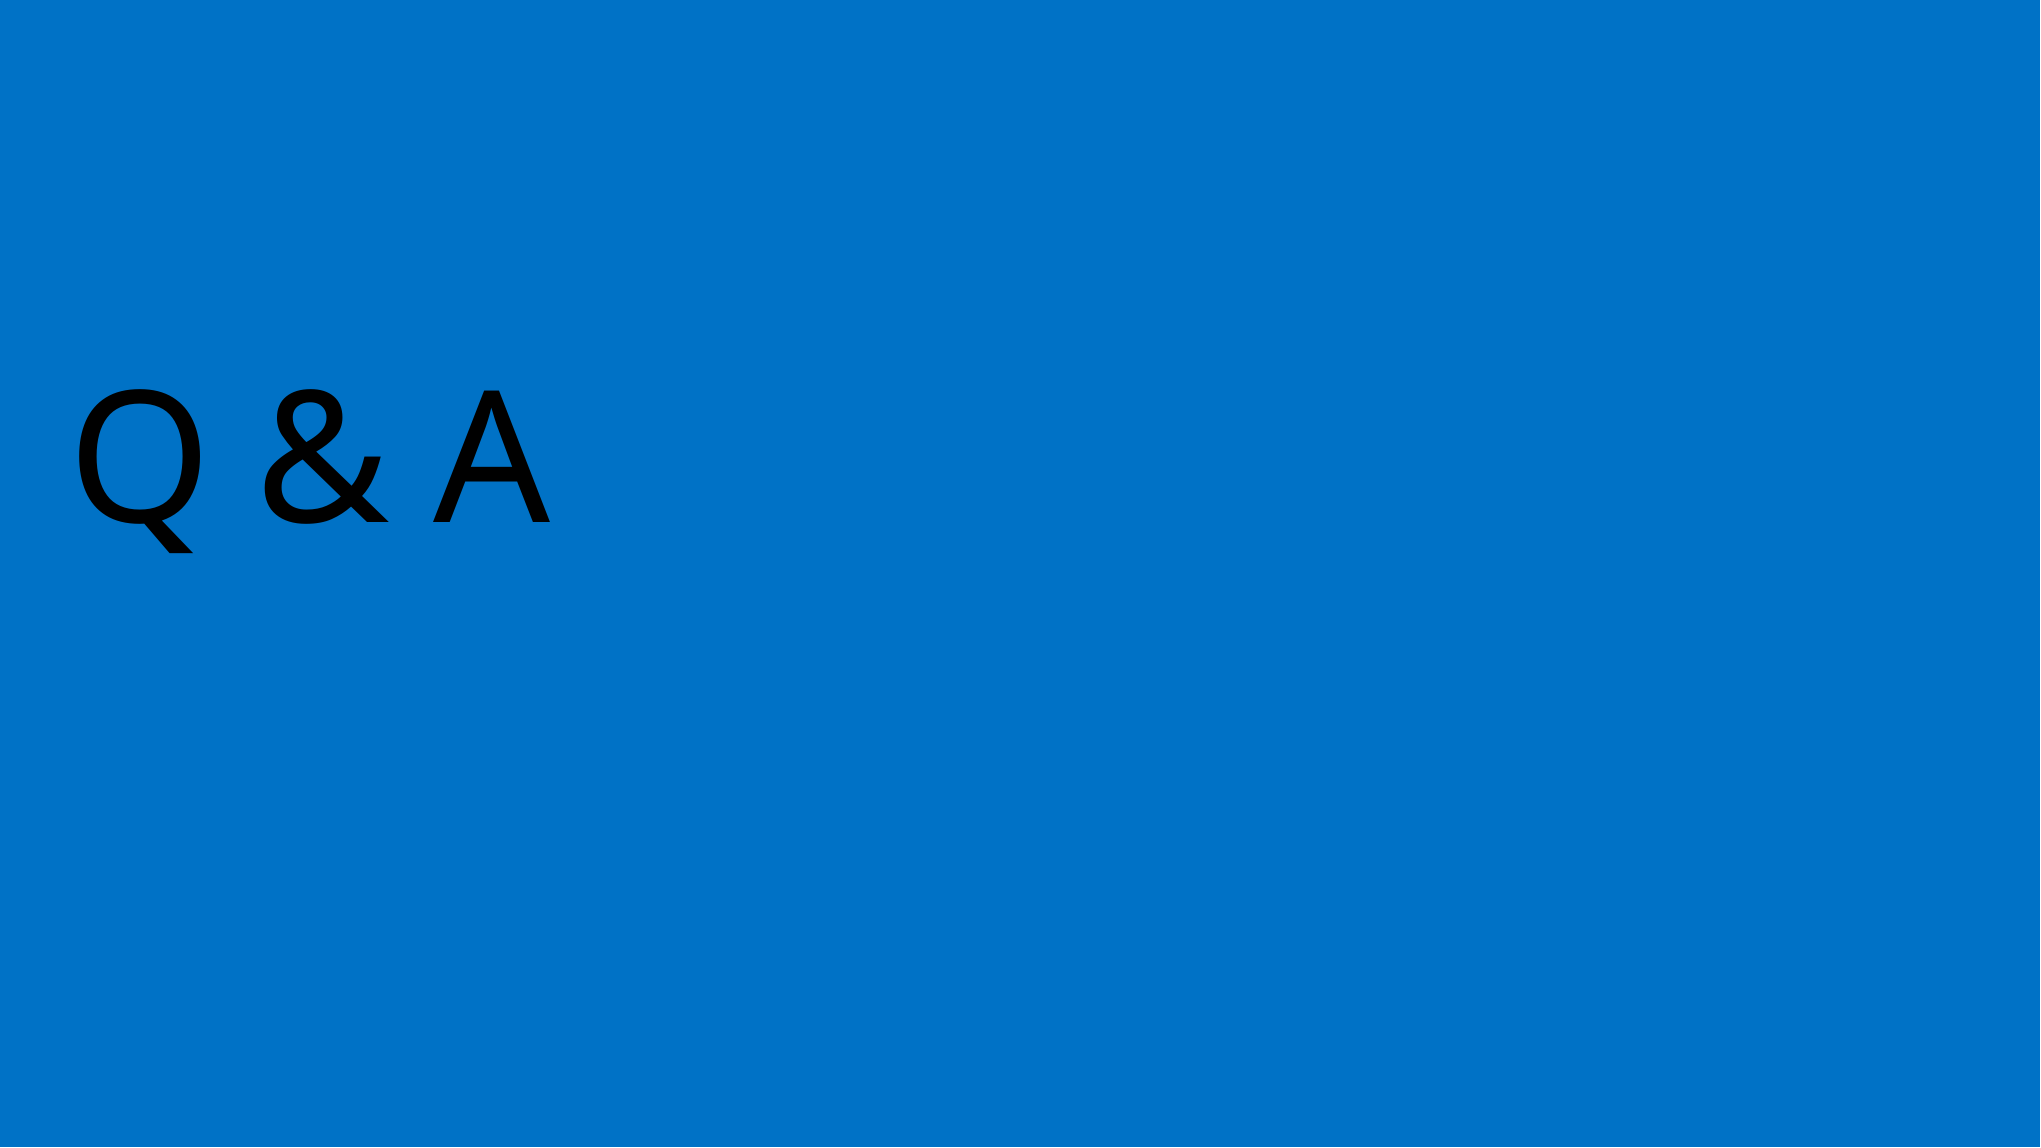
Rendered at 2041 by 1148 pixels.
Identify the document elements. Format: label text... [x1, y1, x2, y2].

title Q & A [45, 348, 1996, 650]
